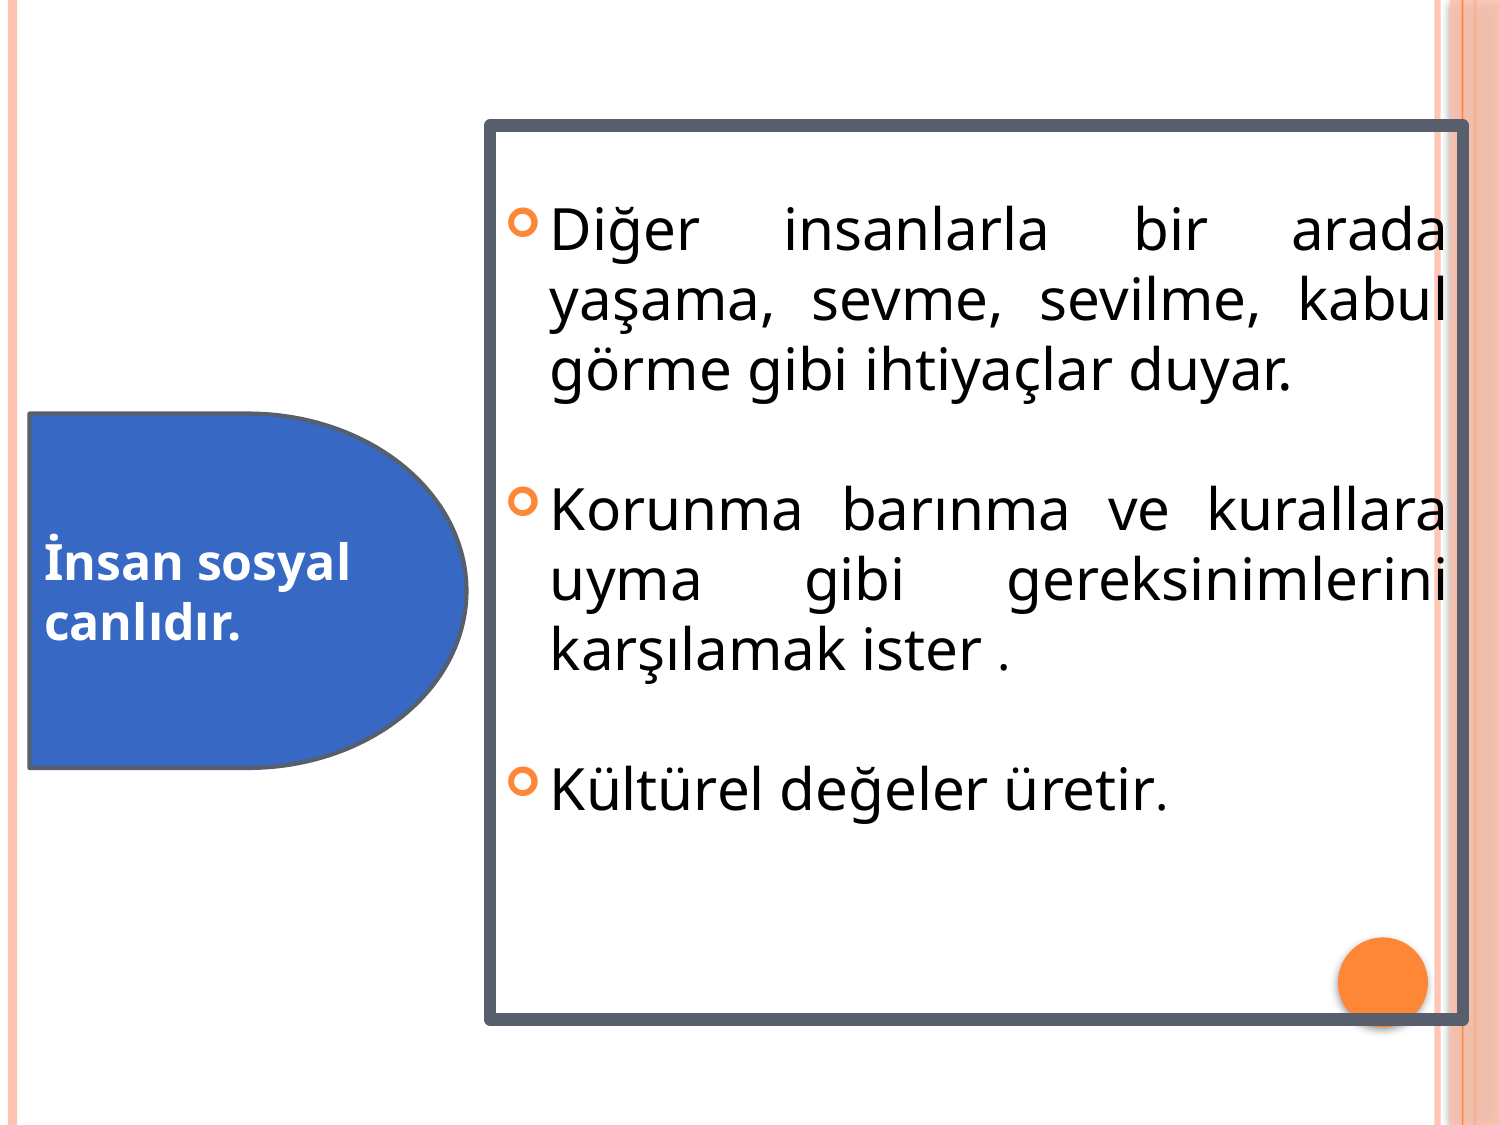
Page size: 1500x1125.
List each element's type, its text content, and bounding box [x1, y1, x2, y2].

text_box İnsan sosyal canlıdır. [27, 411, 469, 771]
list Diğer insanlarla bir arada yaşama, sevme, sevilme, kabul görme gibi ihtiyaçlar duyar. Korunma barınma ve kurallara uyma gibi gereksinimlerini karşılamak ister . Kültürel değeler üretir. [490, 125, 1463, 1020]
